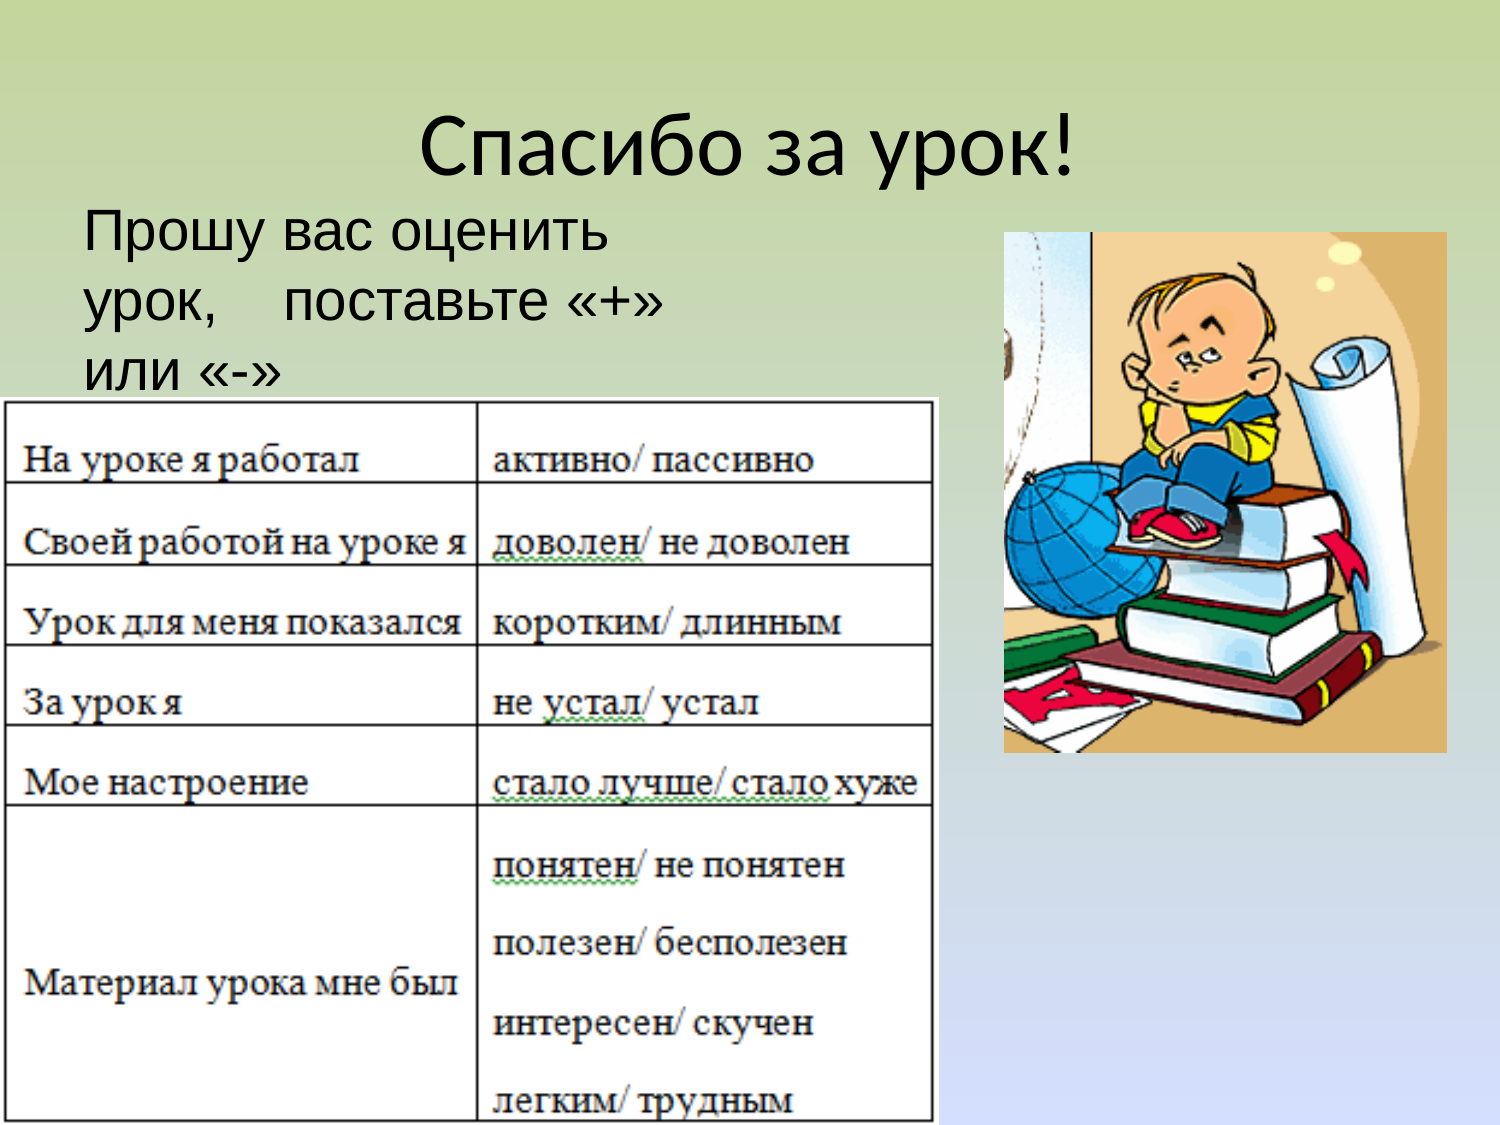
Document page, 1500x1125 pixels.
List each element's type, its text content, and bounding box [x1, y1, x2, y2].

picture [0, 396, 940, 1125]
picture [1004, 232, 1447, 753]
list Прошу вас оценить урок, поставьте «+» или «-» [68, 184, 731, 395]
title Спасибо за урок! [75, 45, 1425, 233]
